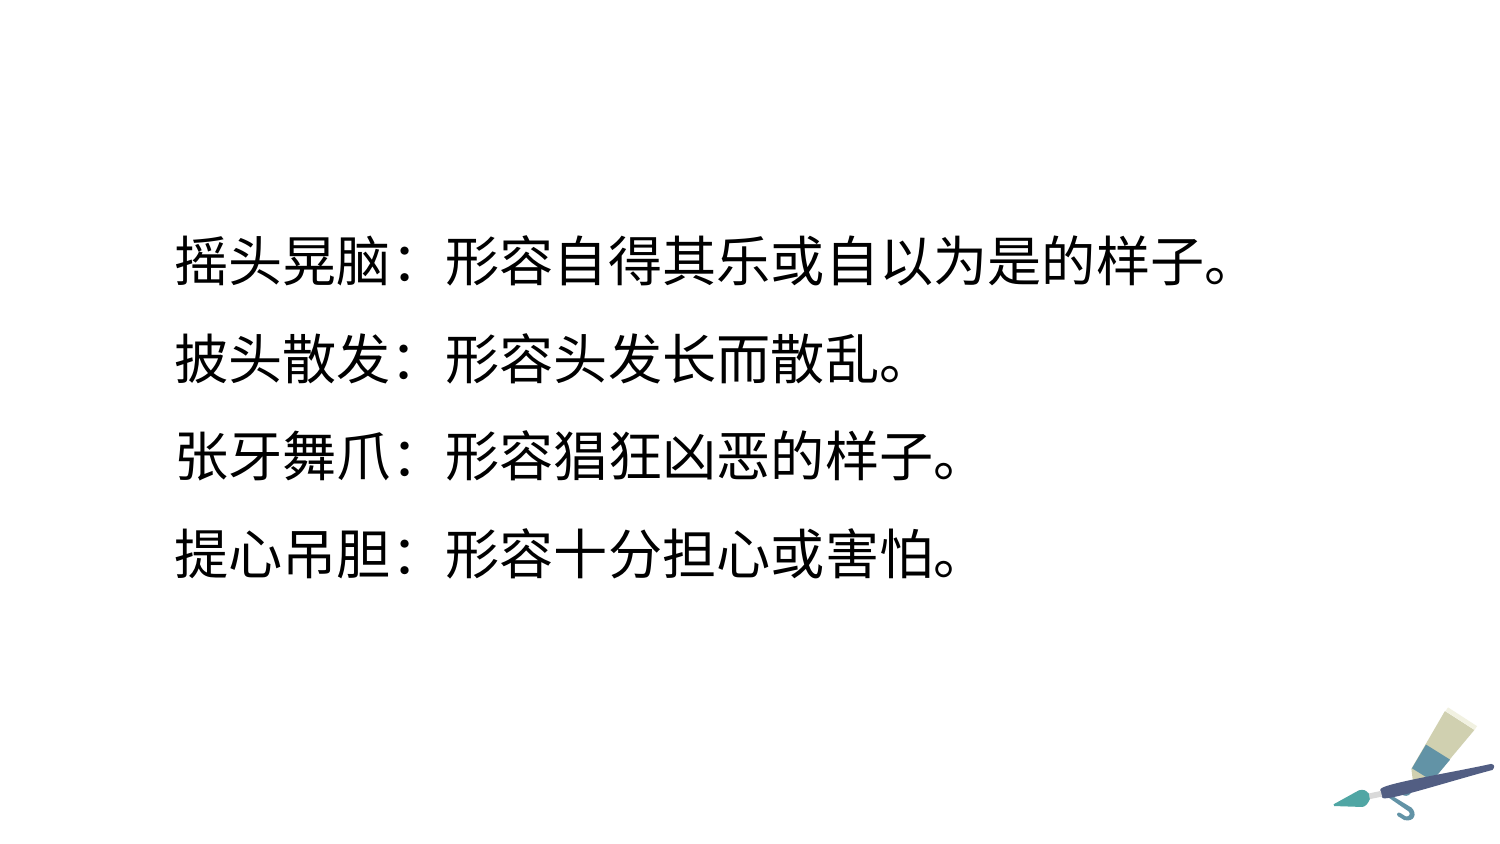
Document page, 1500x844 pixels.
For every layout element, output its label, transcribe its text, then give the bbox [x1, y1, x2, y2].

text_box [1358, 708, 1481, 844]
text_box 摇头晃脑：形容自得其乐或自以为是的样子。 披头散发：形容头发长而散乱。 张牙舞爪：形容猖狂凶恶的样子。 提心吊胆：形容十分担心或害怕。 [159, 187, 1477, 593]
